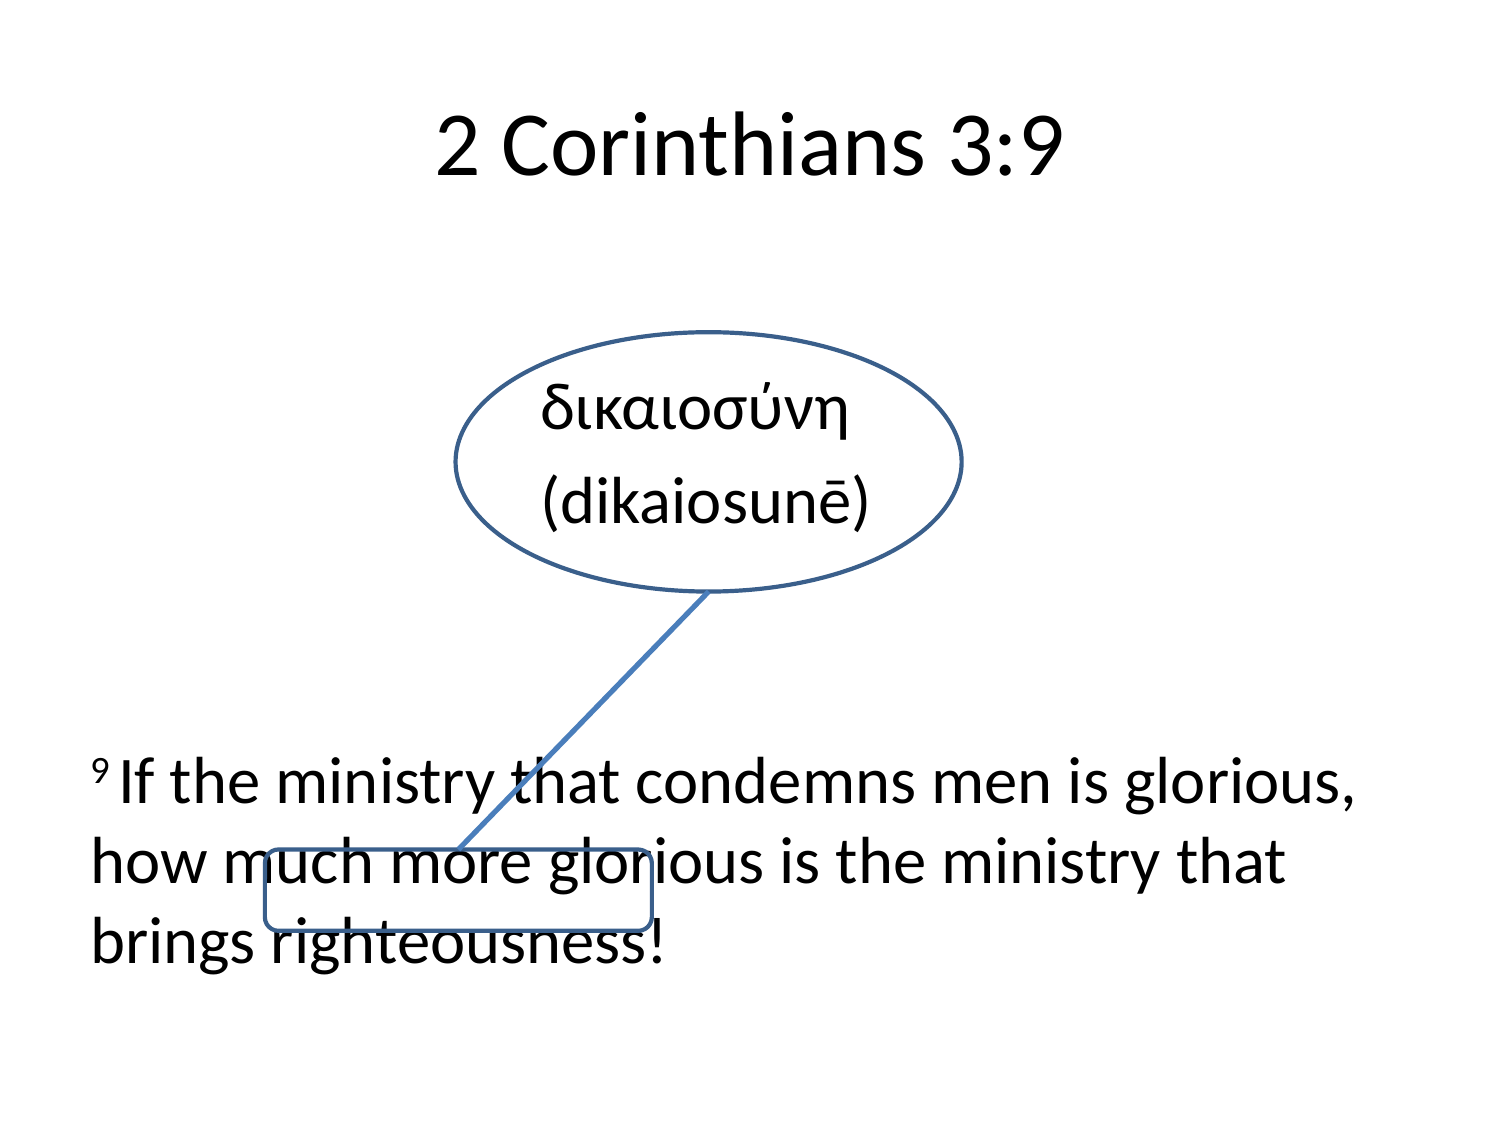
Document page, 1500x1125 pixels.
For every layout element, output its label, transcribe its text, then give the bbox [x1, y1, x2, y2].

text_box [453, 330, 964, 594]
title 2 Corinthians 3:9 [75, 45, 1425, 233]
list δικαιοσύνη (dikaiosunē) 9 If the ministry that condemns men is glorious, how much more glorious is the ministry that brings righteousness! [75, 262, 1425, 1005]
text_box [458, 591, 709, 850]
text_box [262, 847, 654, 933]
